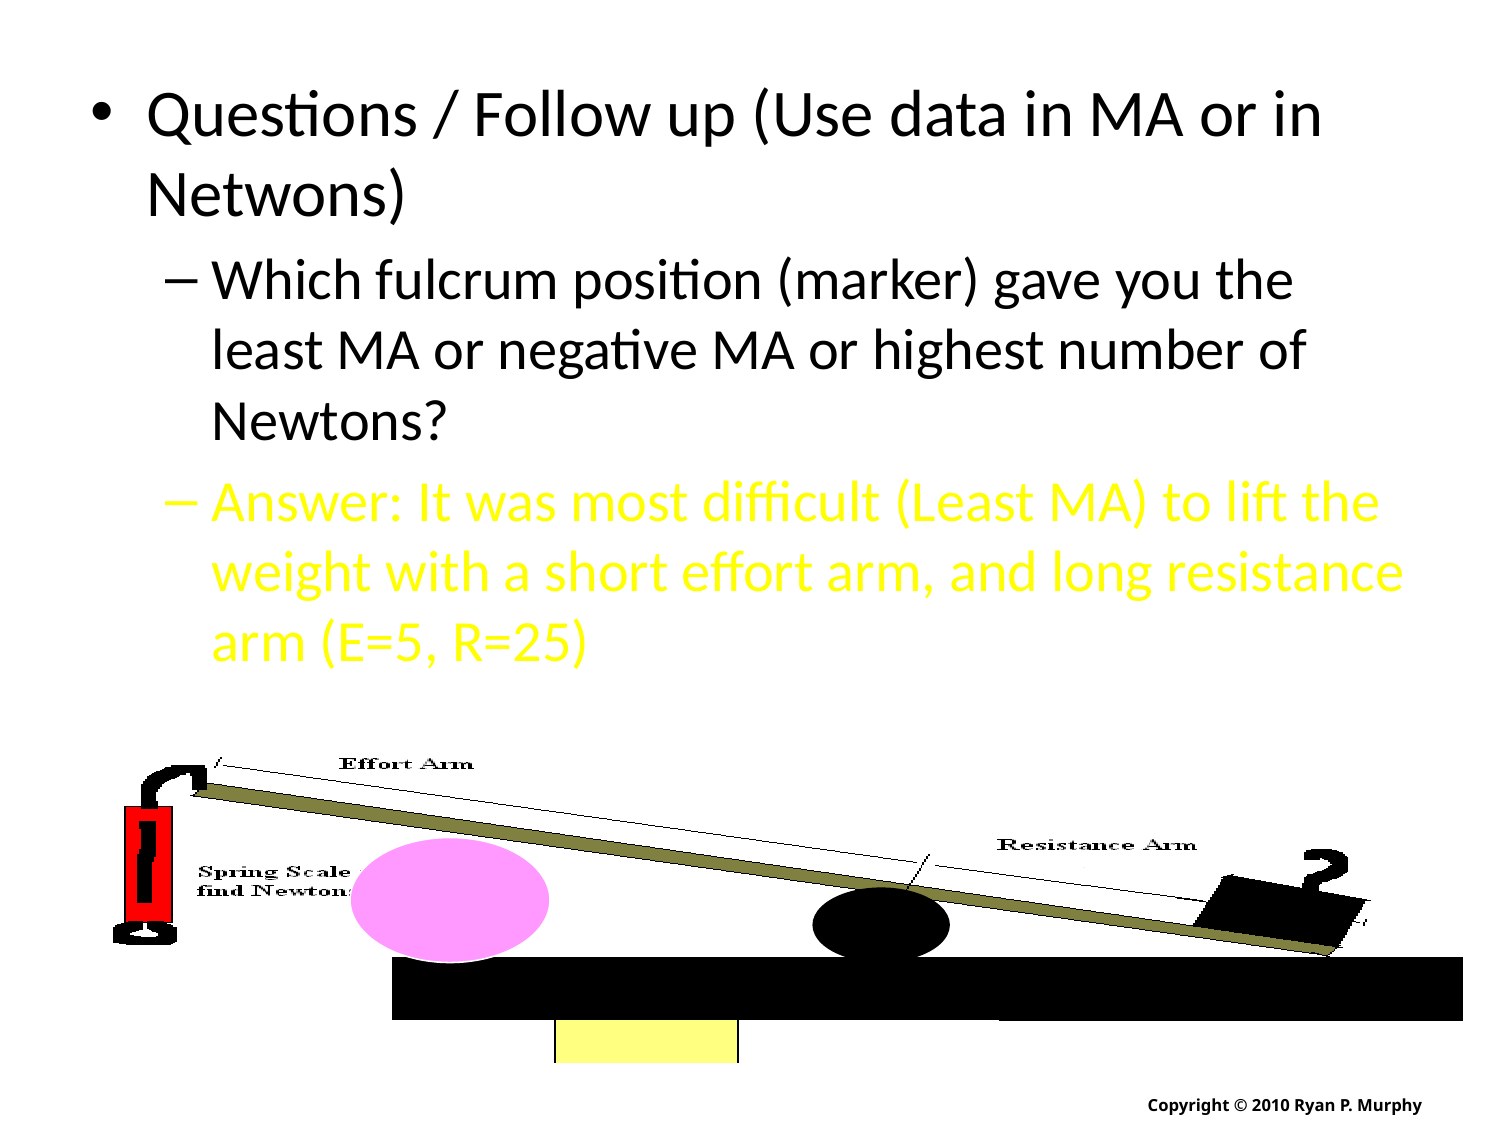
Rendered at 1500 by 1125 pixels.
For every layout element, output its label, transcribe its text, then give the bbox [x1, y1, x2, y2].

list Questions / Follow up (Use data in MA or in Netwons) Which fulcrum position (marker) gave you the least MA or negative MA or highest number of Newtons? Answer: It was most difficult (Least MA) to lift the weight with a short effort arm, and long resistance arm (E=5, R=25) [75, 62, 1425, 698]
picture [37, 699, 1463, 1063]
text_box Copyright © 2010 Ryan P. Murphy [937, 1087, 1438, 1123]
